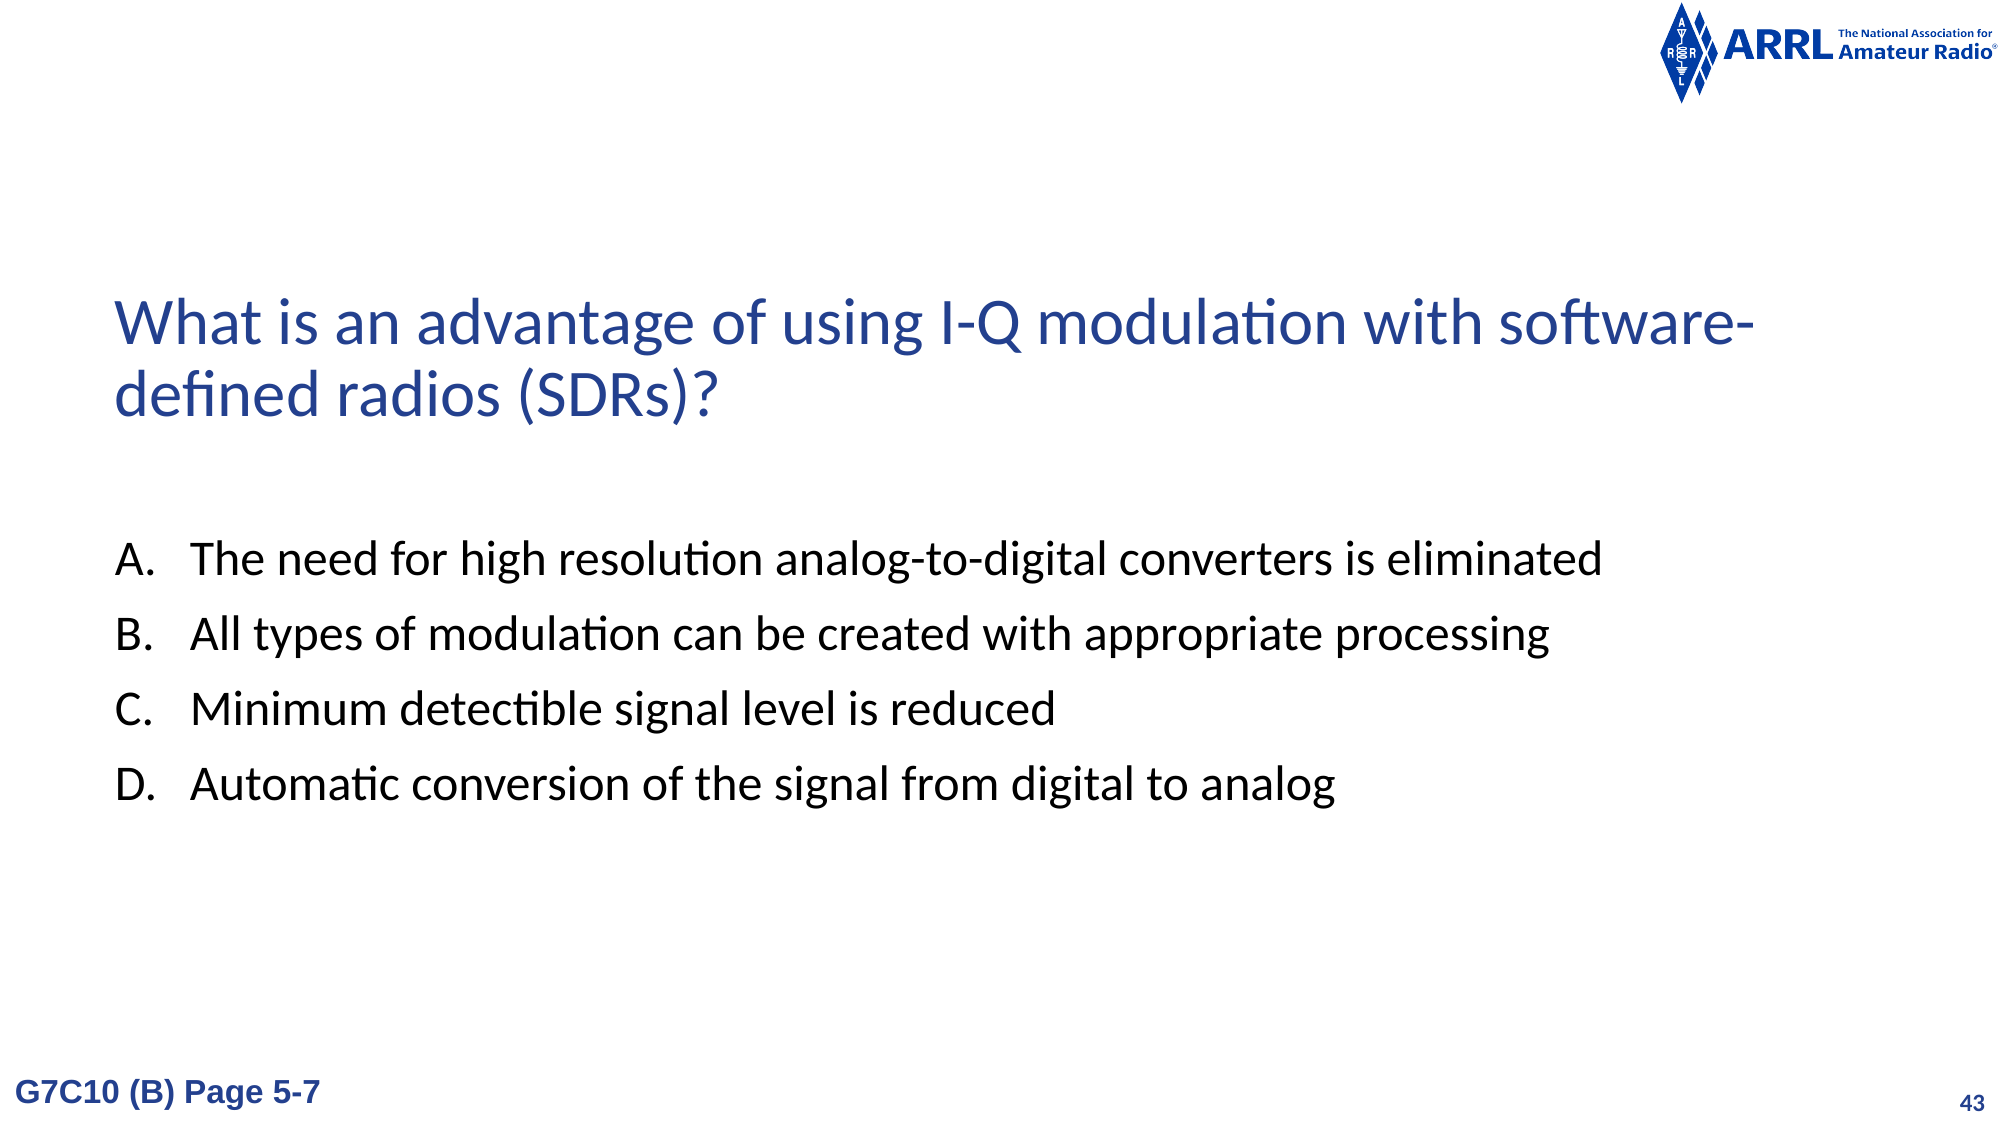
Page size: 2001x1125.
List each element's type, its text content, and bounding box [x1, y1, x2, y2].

list The need for high resolution analog-to-digital converters is eliminated All types of modulation can be created with appropriate processing Minimum detectible signal level is reduced Automatic conversion of the signal from digital to analog [99, 525, 1900, 1005]
picture [1658, 0, 1999, 106]
title What is an advantage of using I-Q modulation with software-defined radios (SDRs)? [99, 249, 1900, 468]
text_box G7C10 (B) Page 5-7 [0, 1062, 1313, 1118]
text_box 43 [1899, 1079, 2000, 1125]
